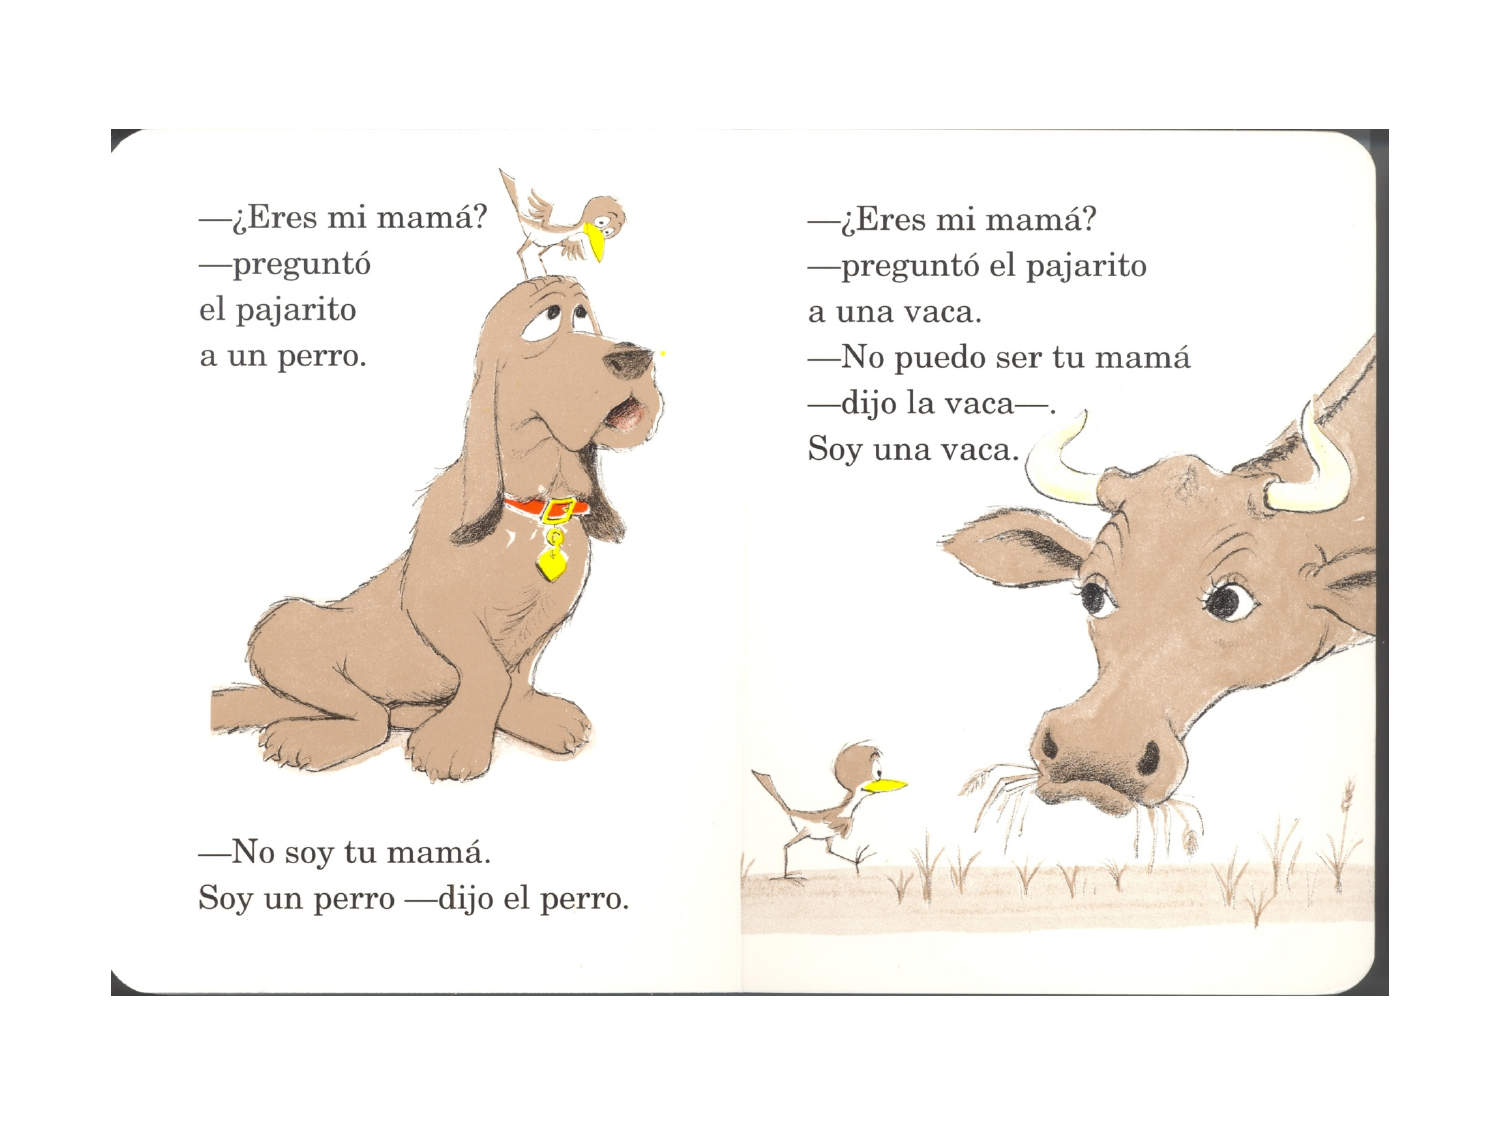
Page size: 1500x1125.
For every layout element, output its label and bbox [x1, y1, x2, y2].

picture [110, 129, 1390, 996]
